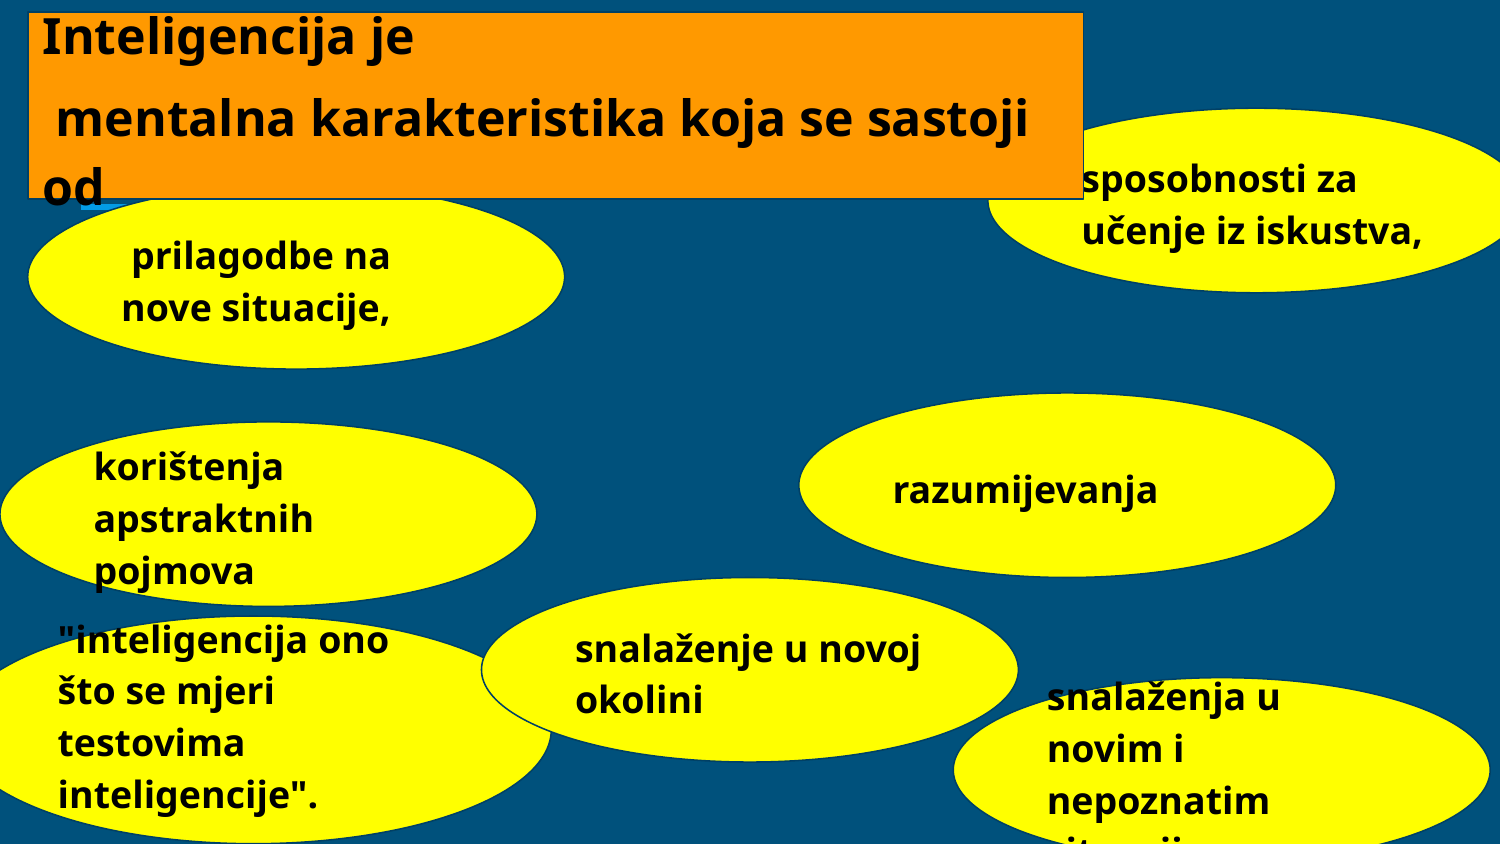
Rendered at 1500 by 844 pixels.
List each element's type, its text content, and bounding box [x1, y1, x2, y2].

text_box prilagodbe na nove situacije, [27, 199, 565, 370]
text_box snalaženja u novim i nepoznatim situacijama, [953, 677, 1491, 844]
text_box Inteligencija je mentalna karakteristika koja se sastoji od [27, 11, 1084, 199]
picture [1050, 690, 1062, 698]
text_box korištenja apstraktnih pojmova [0, 421, 537, 607]
text_box sposobnosti za učenje iz iskustva, [987, 108, 1500, 293]
picture [78, 199, 100, 204]
text_box snalaženje u novoj okolini [481, 577, 1019, 763]
picture [47, 199, 67, 205]
text_box razumijevanja [798, 392, 1336, 578]
text_box "inteligencija ono što se mjeri testovima inteligencije". [0, 616, 552, 844]
